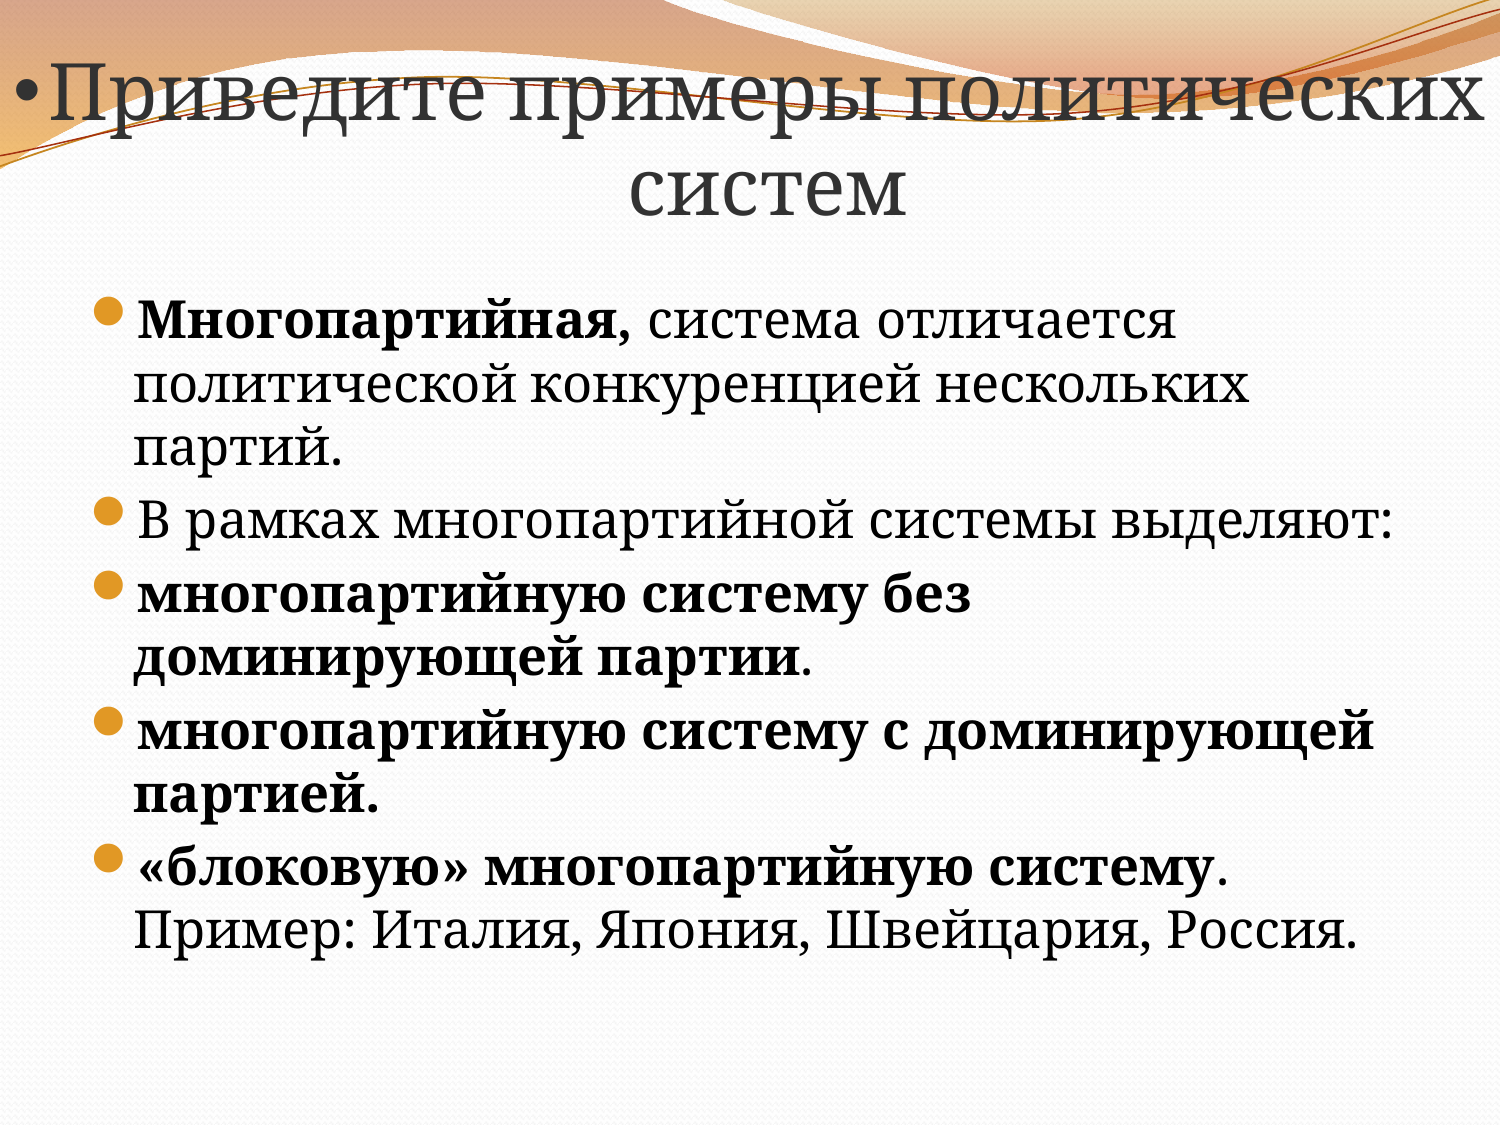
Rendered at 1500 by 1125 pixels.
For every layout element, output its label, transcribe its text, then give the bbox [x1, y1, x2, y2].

title Приведите примеры политических систем [0, 115, 1500, 232]
list Многопартийная, система отличается политической конкуренцией нескольких партий. В рамках многопартийной системы выделяют: многопартийную систему без доминирующей партии. многопартийную систему с доминирующей партией. «блоковую» многопартийную систему. Пример: Италия, Япония, Швейцария, Россия. [75, 278, 1425, 1038]
